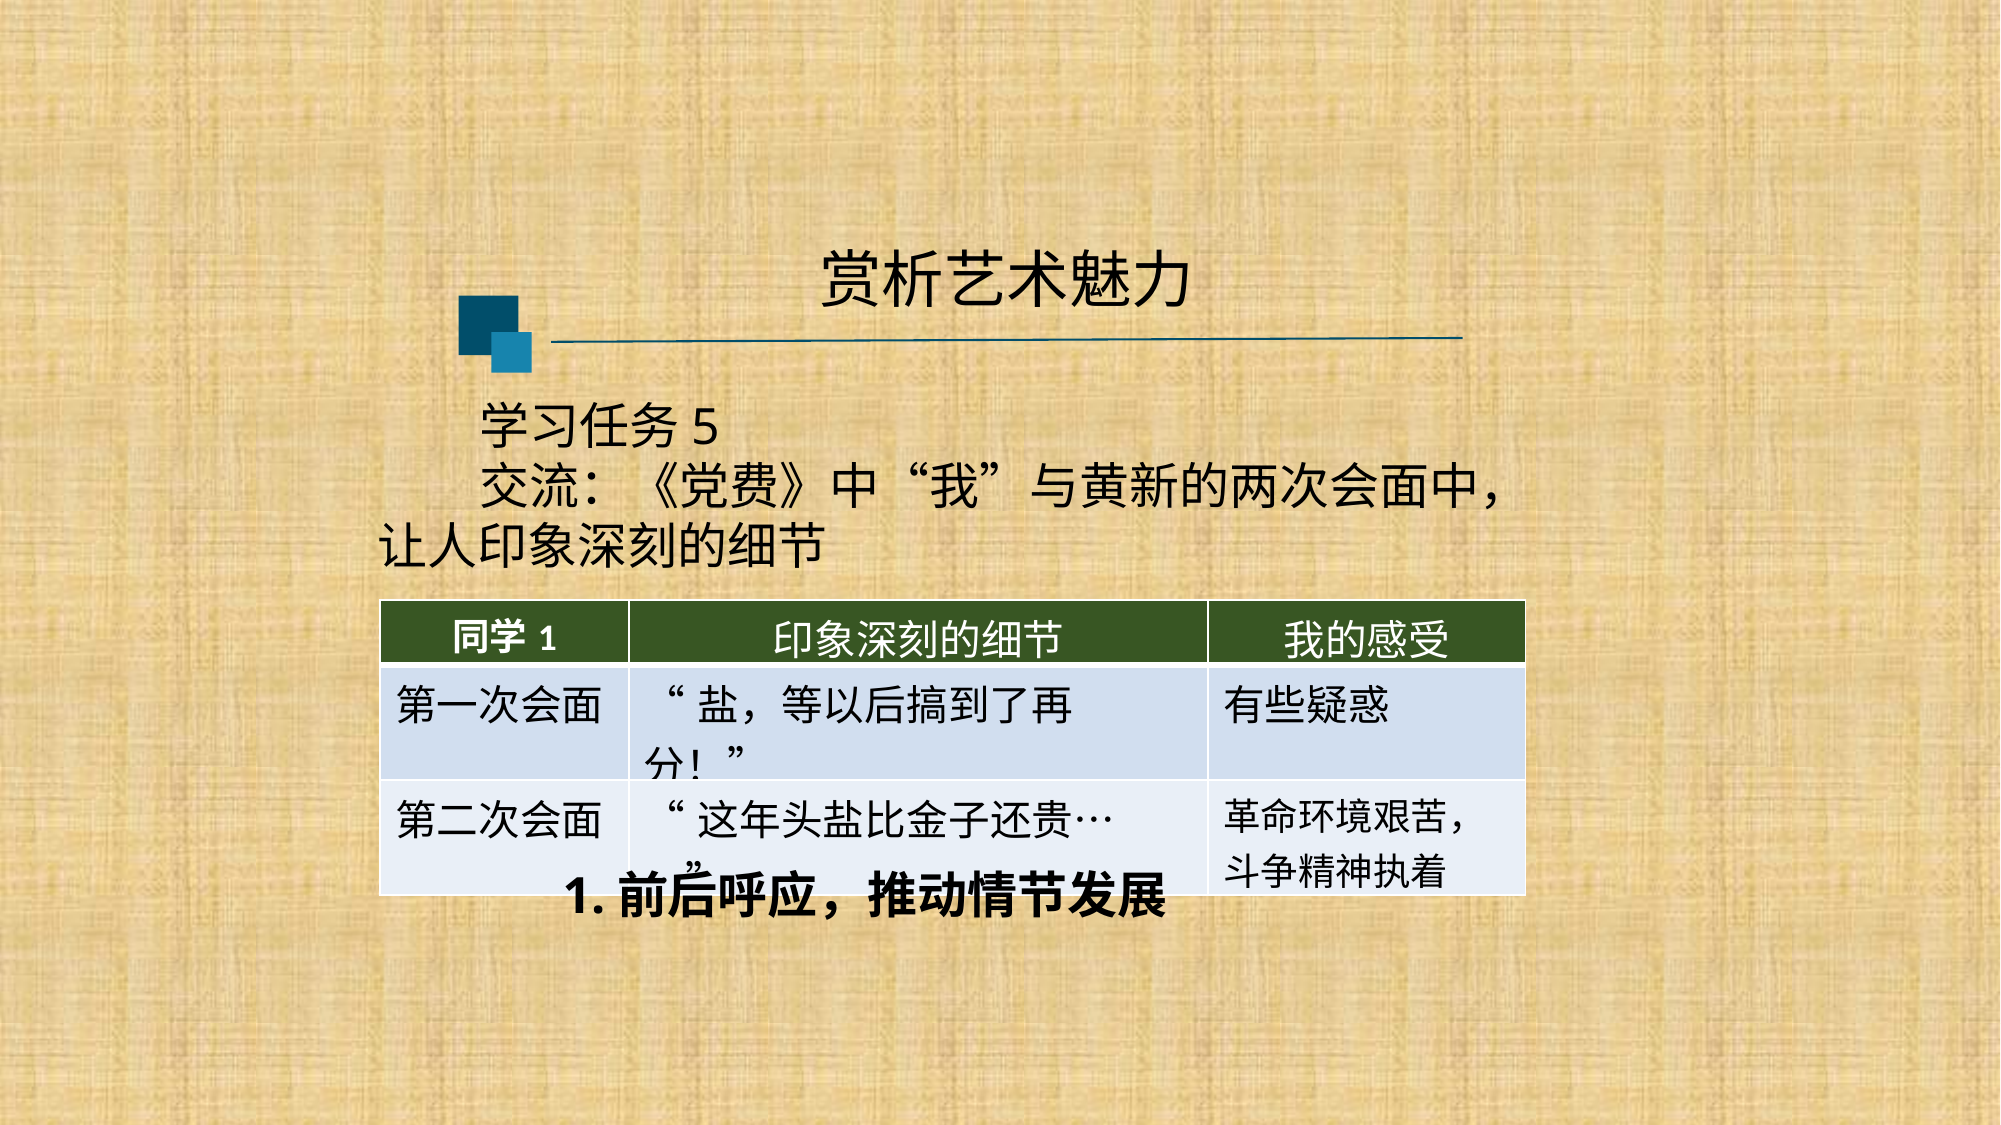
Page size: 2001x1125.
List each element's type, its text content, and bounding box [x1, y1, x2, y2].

text_box 赏析艺术魅力 [551, 232, 1463, 322]
table_cell 革命环境艰苦，斗争精神执着 [1209, 781, 1525, 894]
table_header 同学1 [381, 601, 628, 662]
table_cell 有些疑惑 [1209, 668, 1525, 779]
table_header 印象深刻的细节 [630, 601, 1207, 662]
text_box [551, 337, 1463, 342]
picture [0, 0, 2001, 1125]
text_box 1.前后呼应，推动情节发展 [547, 855, 1358, 931]
table_cell “盐，等以后搞到了再分！” [630, 668, 1207, 779]
table_cell 第二次会面 [381, 781, 628, 894]
text_box 学习任务5 交流：《党费》中“我”与黄新的两次会面中，让人印象深刻的细节 [362, 387, 1534, 582]
table_header 我的感受 [1209, 601, 1525, 662]
table_cell 第一次会面 [381, 668, 628, 779]
table_cell “这年头盐比金子还贵……” [630, 781, 1207, 855]
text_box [458, 295, 532, 373]
